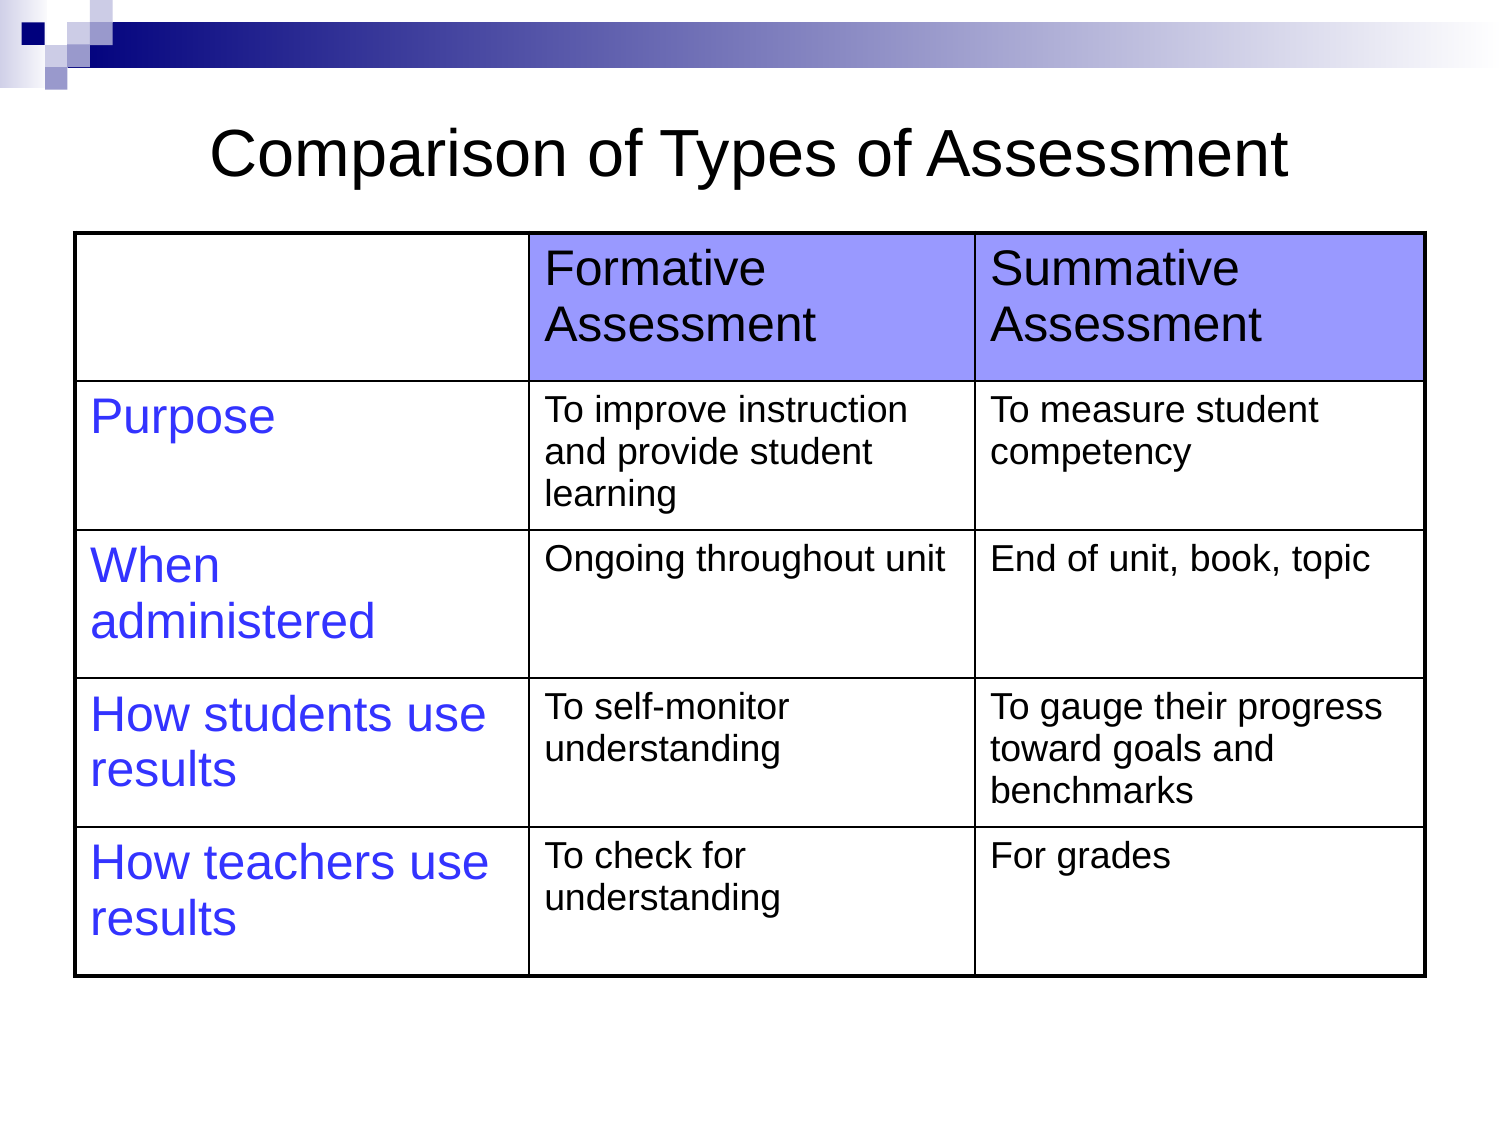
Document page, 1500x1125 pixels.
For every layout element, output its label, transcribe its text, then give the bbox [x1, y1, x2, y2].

title Comparison of Types of Assessment [74, 74, 1426, 226]
table_cell How teachers use results [77, 828, 528, 974]
table_cell End of unit, book, topic [976, 531, 1423, 677]
table_header [77, 235, 528, 380]
table_cell To self-monitor understanding [530, 679, 974, 826]
table_cell Ongoing throughout unit [530, 531, 974, 677]
table_cell Purpose [77, 382, 528, 529]
table_cell When administered [77, 531, 528, 677]
table_cell To measure student competency [976, 382, 1423, 529]
table_cell To gauge their progress toward goals and benchmarks [976, 679, 1423, 826]
table_cell To check for understanding [530, 828, 974, 974]
table_cell To improve instruction and provide student learning [530, 382, 974, 529]
table_cell For grades [976, 828, 1423, 974]
table_header Summative Assessment [976, 235, 1423, 380]
table_cell How students use results [77, 679, 528, 826]
table_header Formative Assessment [530, 235, 974, 380]
